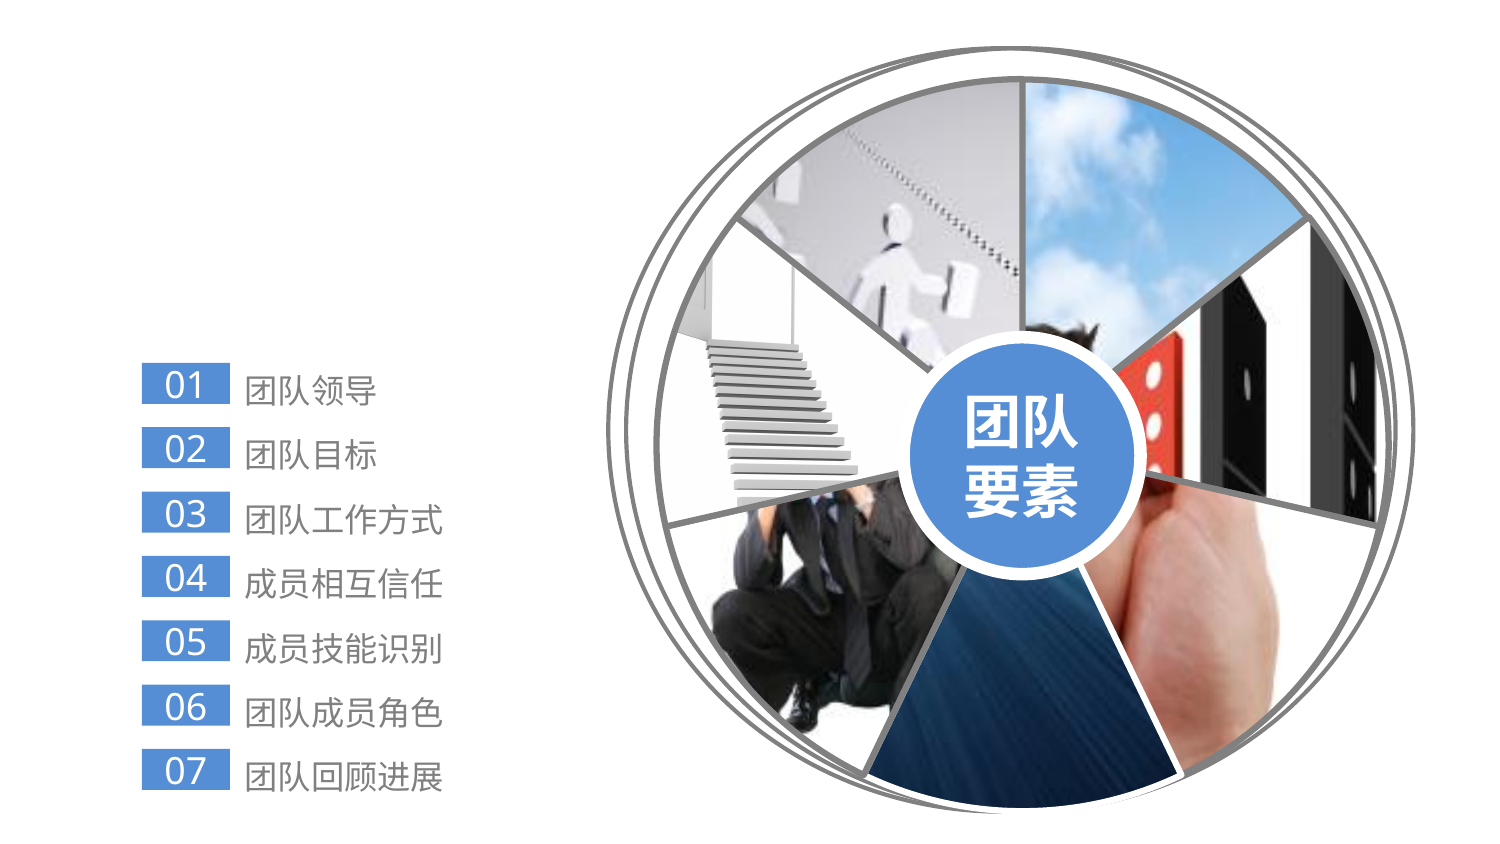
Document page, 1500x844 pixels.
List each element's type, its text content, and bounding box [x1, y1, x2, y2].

text_box [624, 46, 1416, 812]
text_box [141, 736, 550, 800]
text_box [606, 46, 995, 814]
text_box [1110, 214, 1391, 525]
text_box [141, 672, 550, 736]
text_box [141, 350, 550, 414]
text_box [863, 561, 1184, 814]
text_box [1082, 470, 1382, 777]
text_box [1025, 77, 1308, 372]
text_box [141, 479, 550, 543]
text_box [141, 543, 550, 607]
text_box [663, 475, 968, 777]
text_box 团队 要素 [901, 335, 1143, 577]
text_box [734, 76, 1025, 375]
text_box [141, 608, 550, 672]
text_box [654, 216, 931, 529]
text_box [141, 415, 550, 479]
